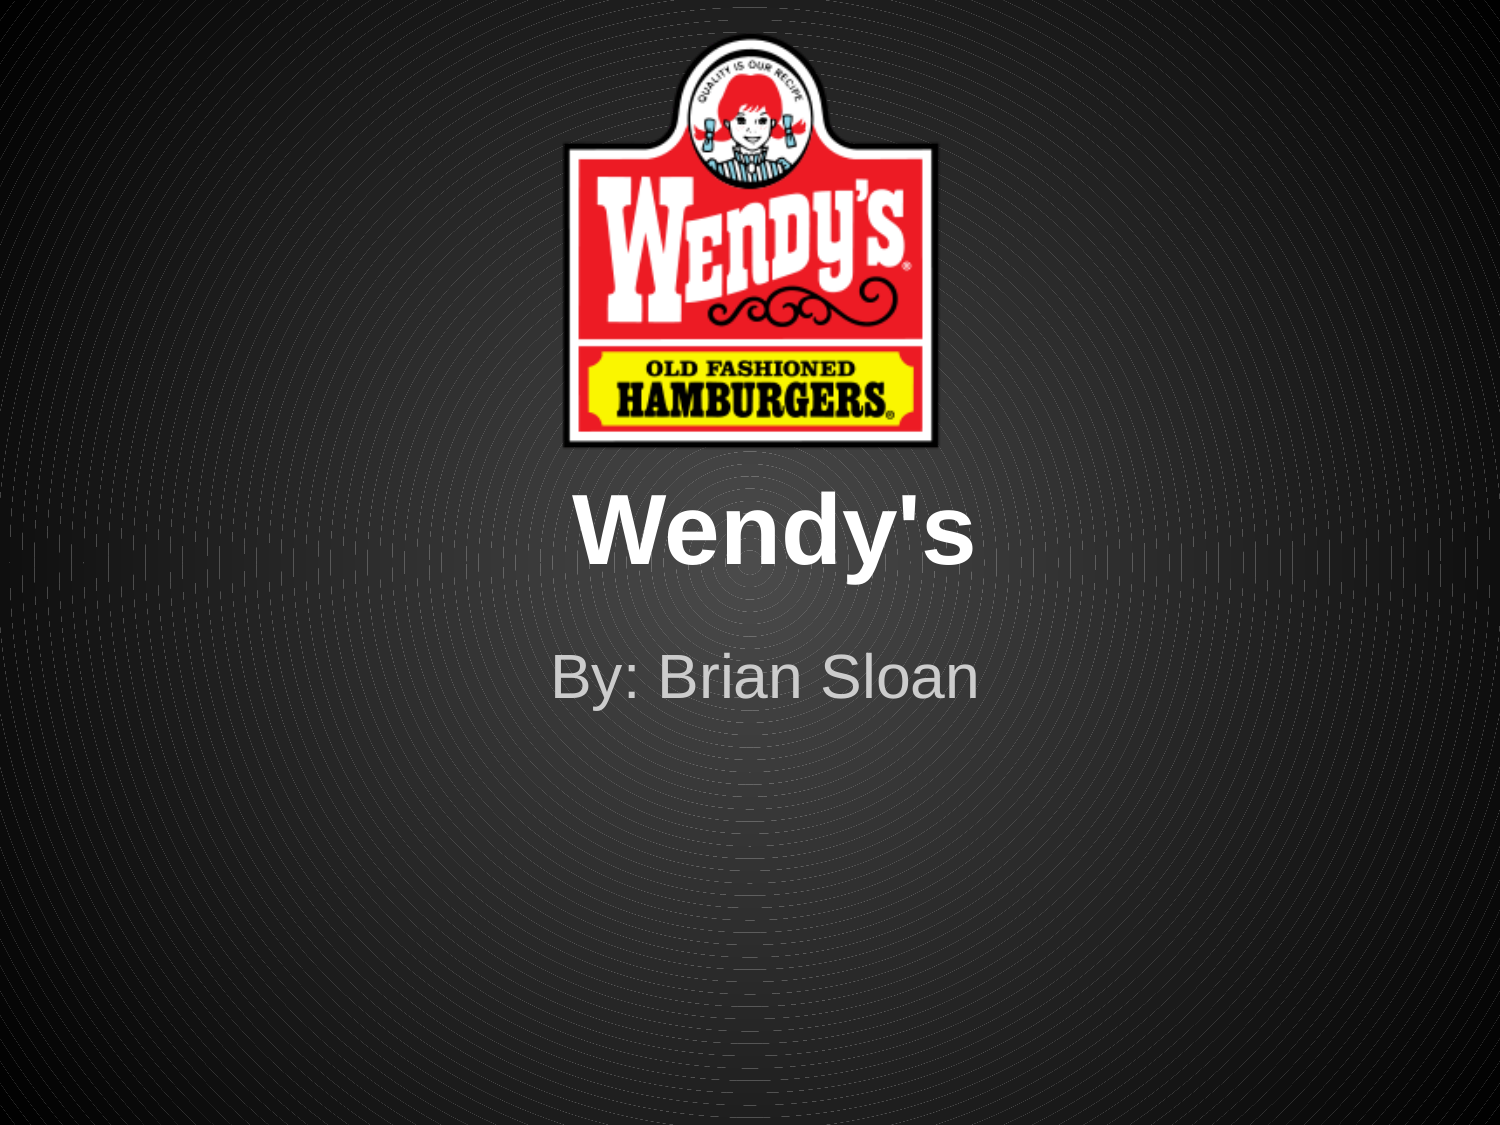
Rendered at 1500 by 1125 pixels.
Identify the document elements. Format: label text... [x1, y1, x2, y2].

text_box [558, 27, 942, 453]
title Wendy's [112, 382, 1388, 600]
subtitle By: Brian Sloan [112, 621, 1388, 1125]
